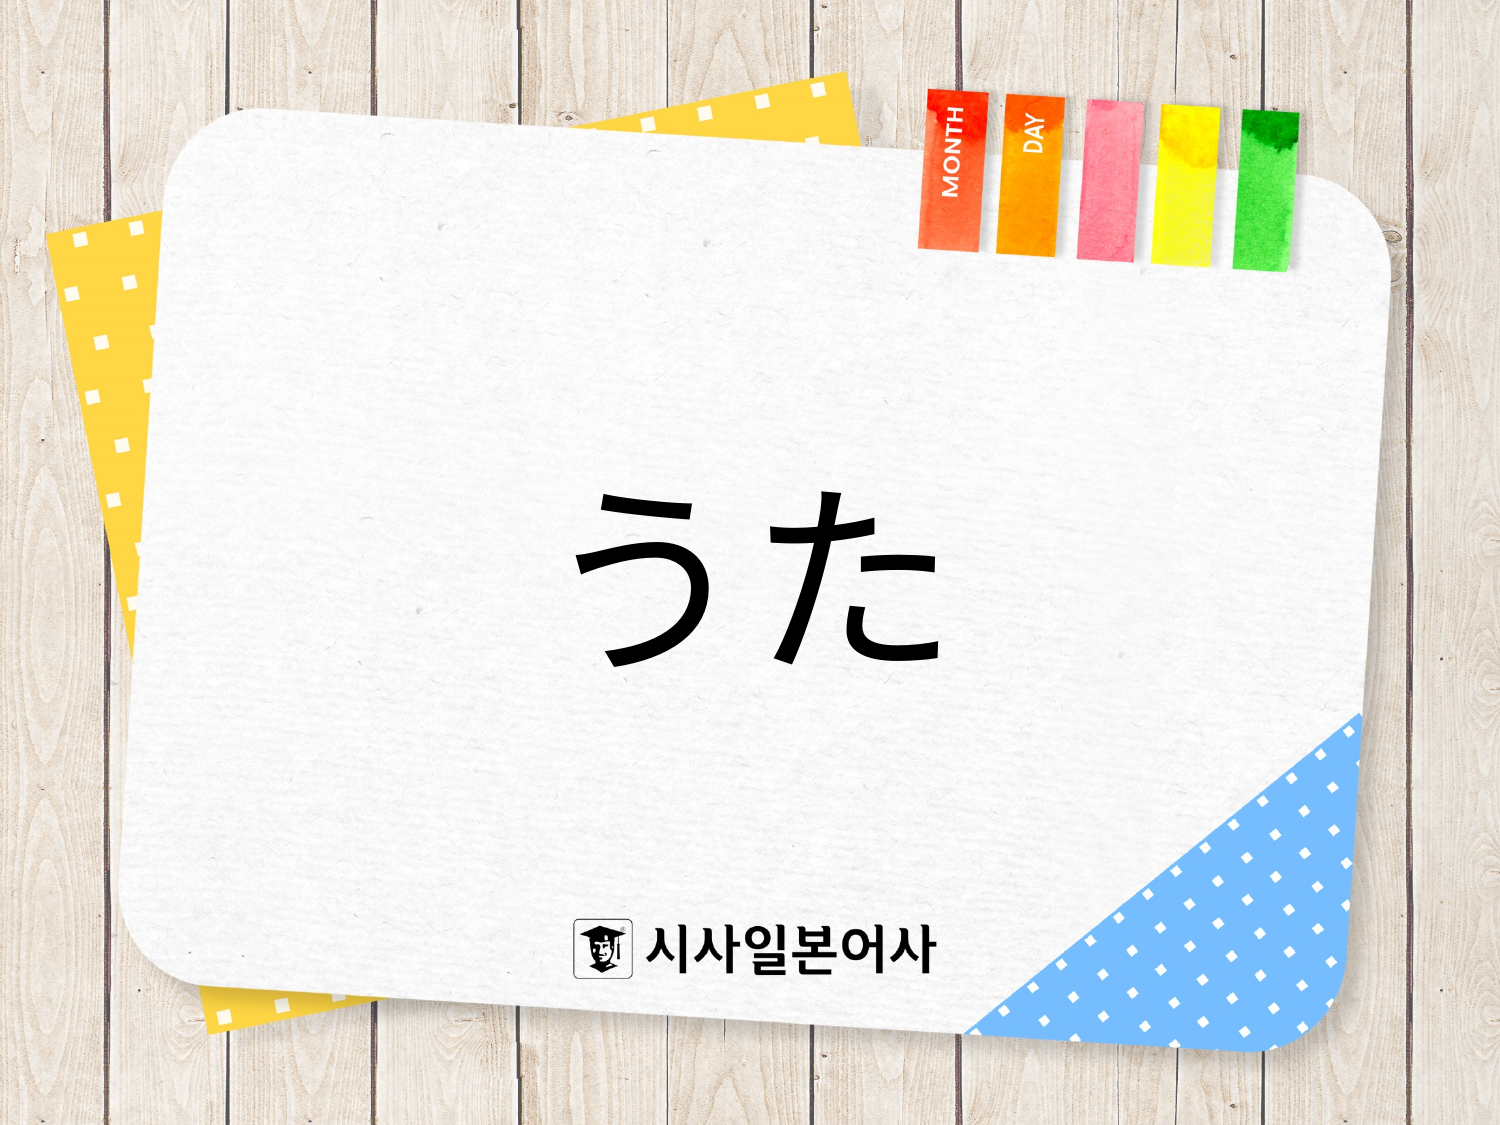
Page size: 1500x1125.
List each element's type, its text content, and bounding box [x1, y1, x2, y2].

title うた [75, 338, 1425, 811]
picture [0, 0, 1500, 1125]
